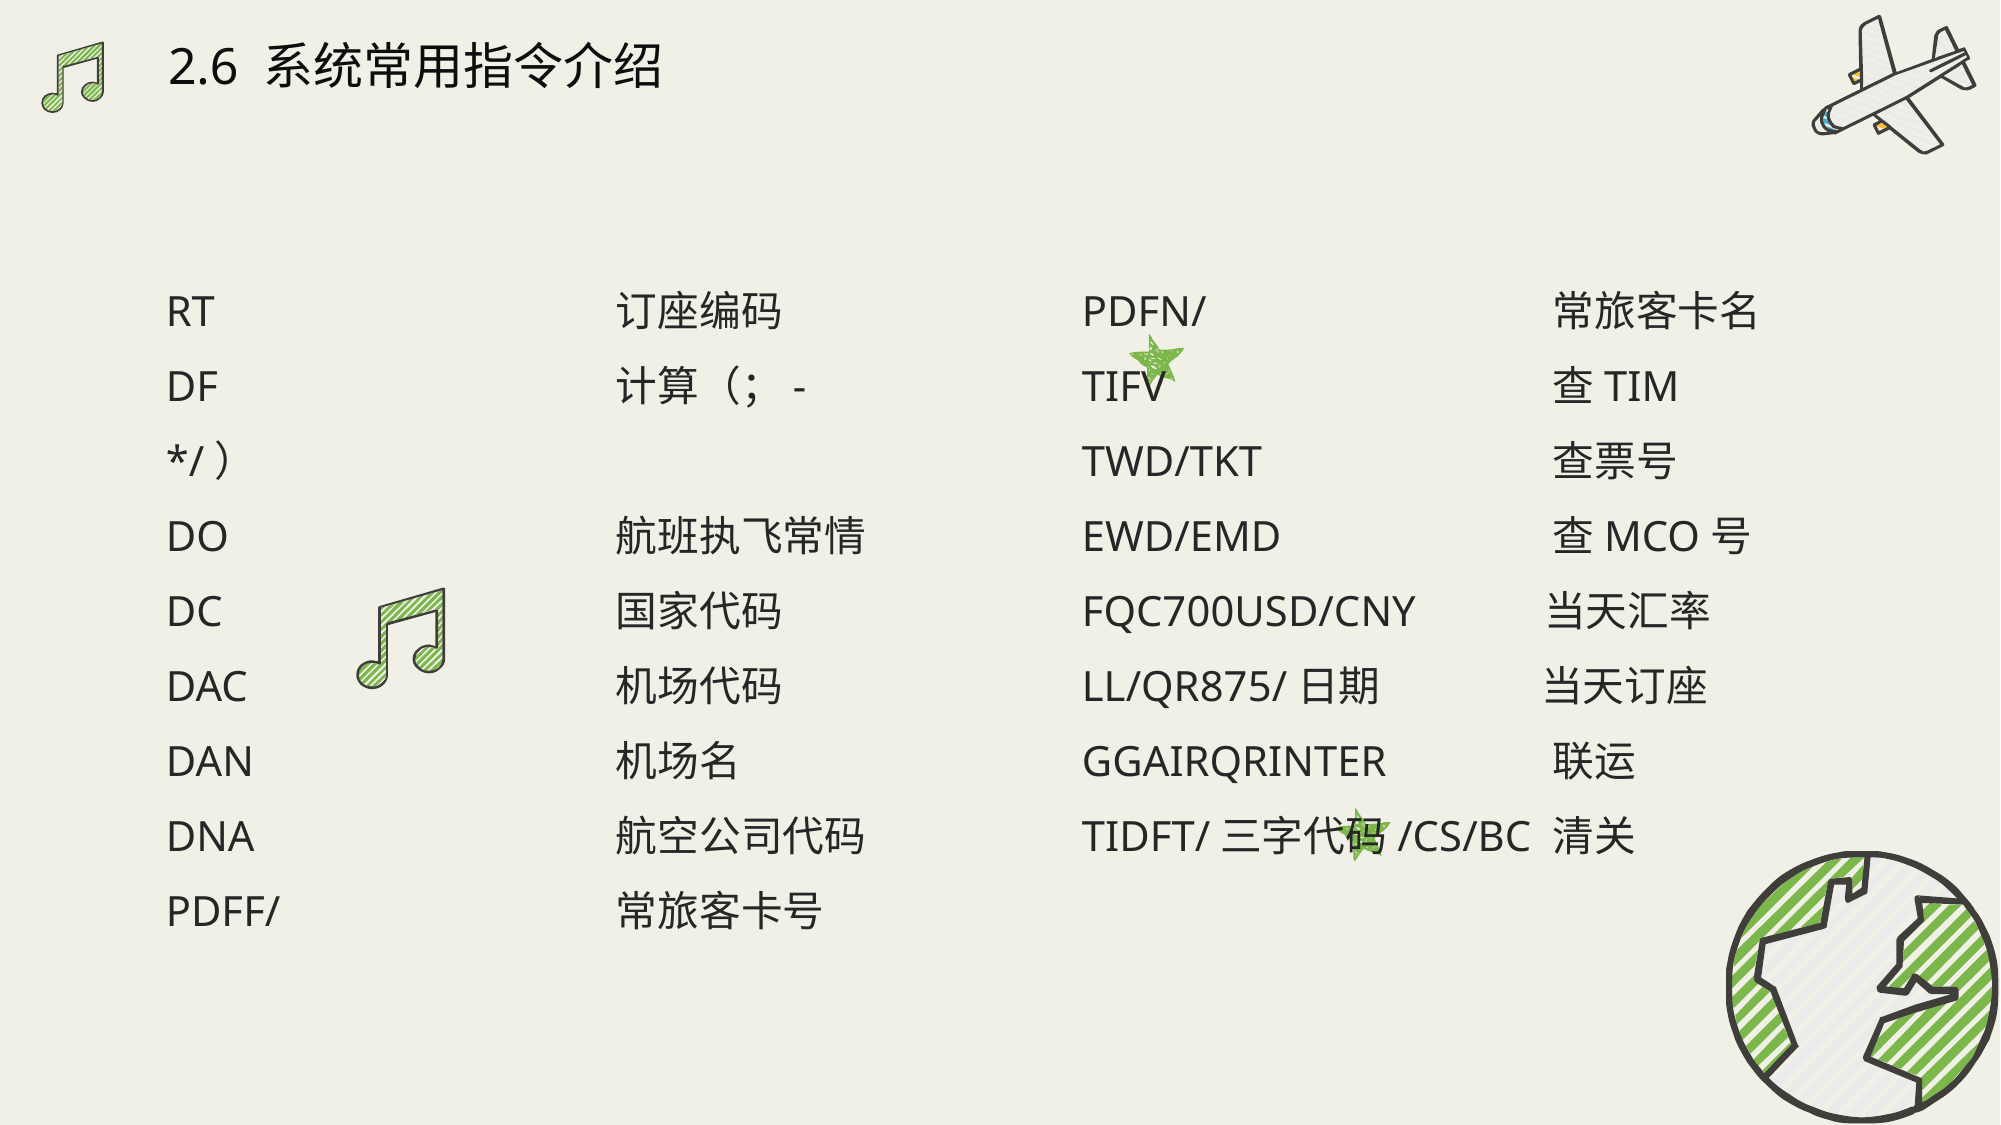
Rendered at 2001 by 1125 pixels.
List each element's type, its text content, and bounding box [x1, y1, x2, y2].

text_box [41, 41, 104, 114]
text_box 2.6 系统常用指令介绍 [153, 27, 679, 103]
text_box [356, 587, 446, 690]
picture [1816, 4, 1964, 177]
text_box PDFN/ 常旅客卡名 TIFV 查TIM TWD/TKT 查票号 EWD/EMD 查MCO号 FQC700USD/CNY 当天汇率 LL/QR875/日期 当天订座 GGAIRQRINTER 联运 TIDFT/三字代码/CS/BC 清关 [1067, 252, 1842, 867]
text_box RT 订座编码 DF 计算（；-*/） DO 航班执飞常情 DC 国家代码 DAC 机场代码 DAN 机场名 DNA 航空公司代码 PDFF/ 常旅客卡号 [151, 252, 897, 942]
picture [1726, 851, 2000, 1125]
